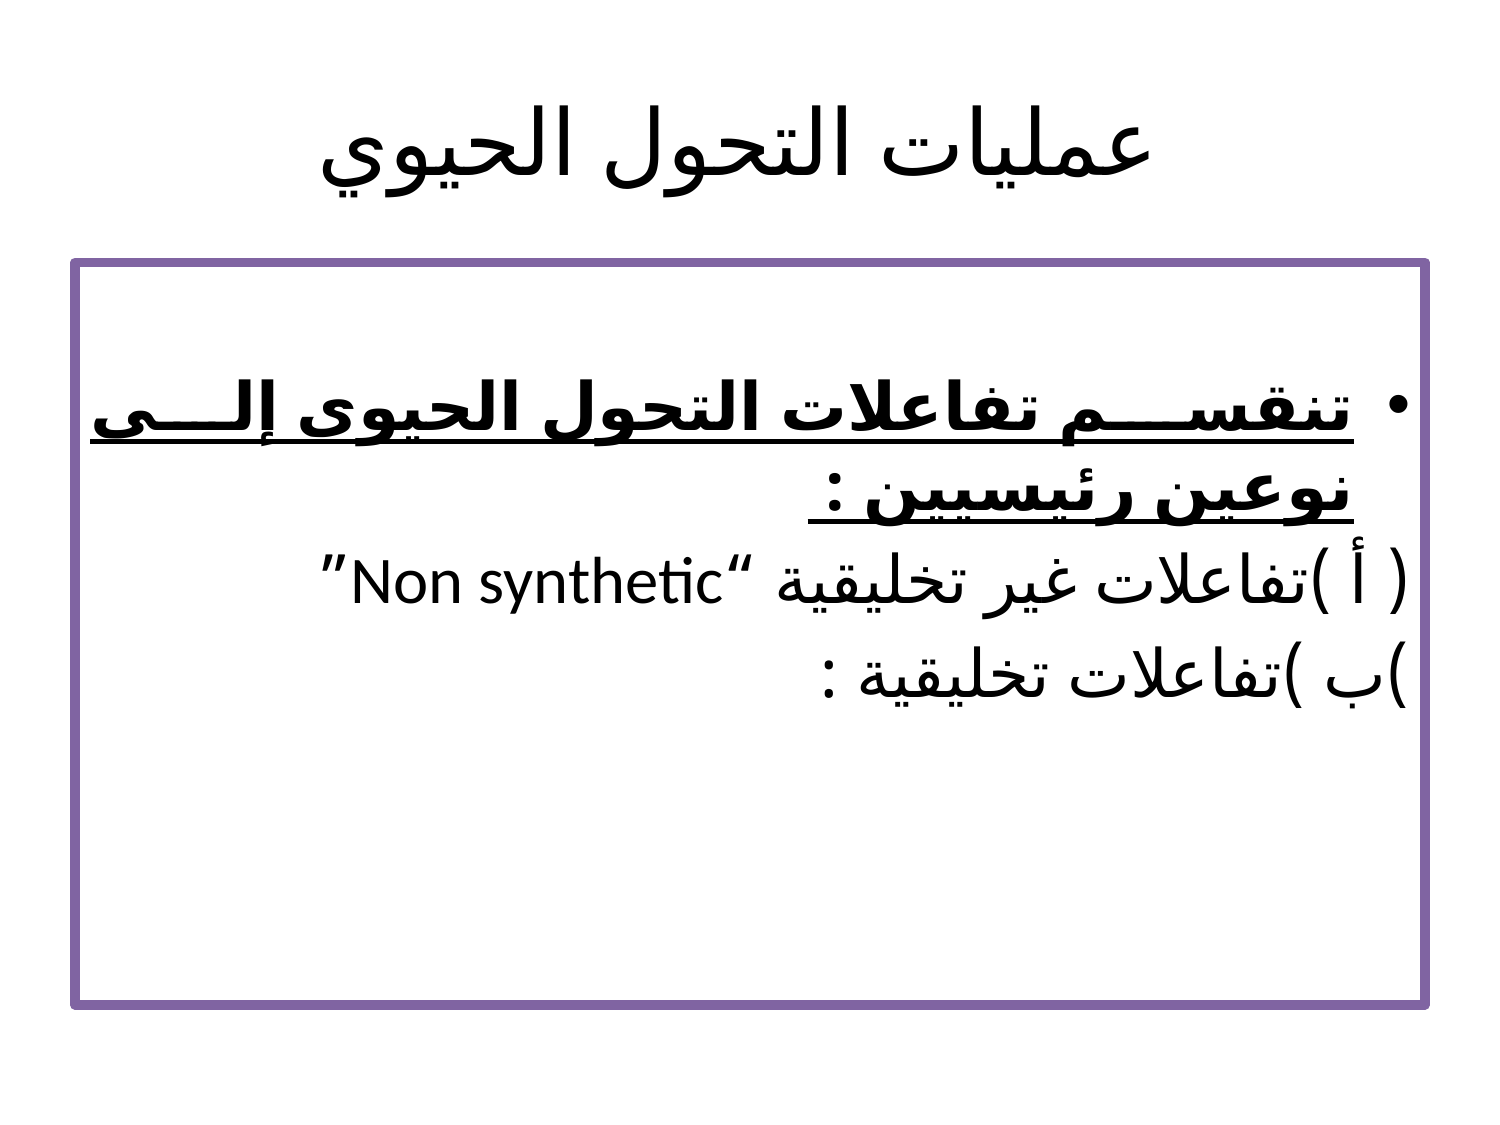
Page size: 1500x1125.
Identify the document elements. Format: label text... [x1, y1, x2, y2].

title عمليات التحول الحيوي [75, 45, 1425, 233]
list تنقسم تفاعلات التحول الحيوى إلى نوعين رئيسيين : ( أ )تفاعلات غير تخليقية “Non synthetic” )ب ) تفاعلات تخليقية : [75, 262, 1425, 1005]
